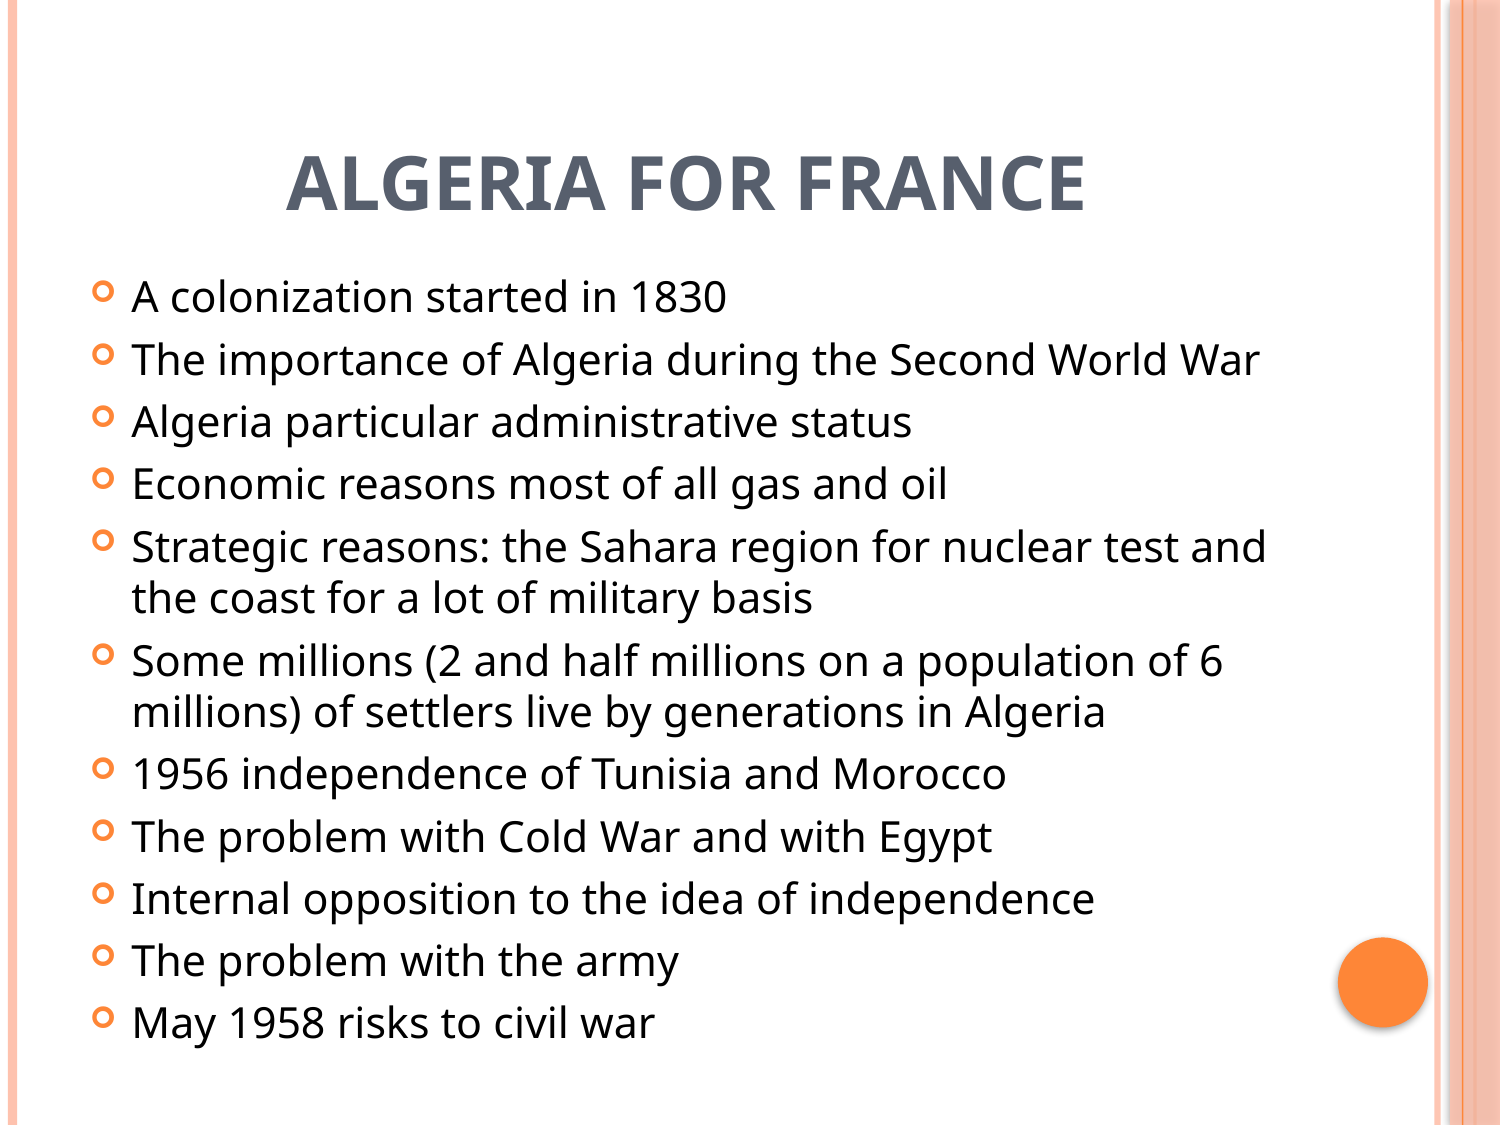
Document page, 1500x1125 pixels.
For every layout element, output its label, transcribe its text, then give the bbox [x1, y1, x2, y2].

title ALGERIA FOR FRANCE [75, 45, 1300, 233]
list A colonization started in 1830 The importance of Algeria during the Second World War Algeria particular administrative status Economic reasons most of all gas and oil Strategic reasons: the Sahara region for nuclear test and the coast for a lot of military basis Some millions (2 and half millions on a population of 6 millions) of settlers live by generations in Algeria 1956 independence of Tunisia and Morocco The problem with Cold War and with Egypt Internal opposition to the idea of independence The problem with the army May 1958 risks to civil war [75, 262, 1300, 1062]
